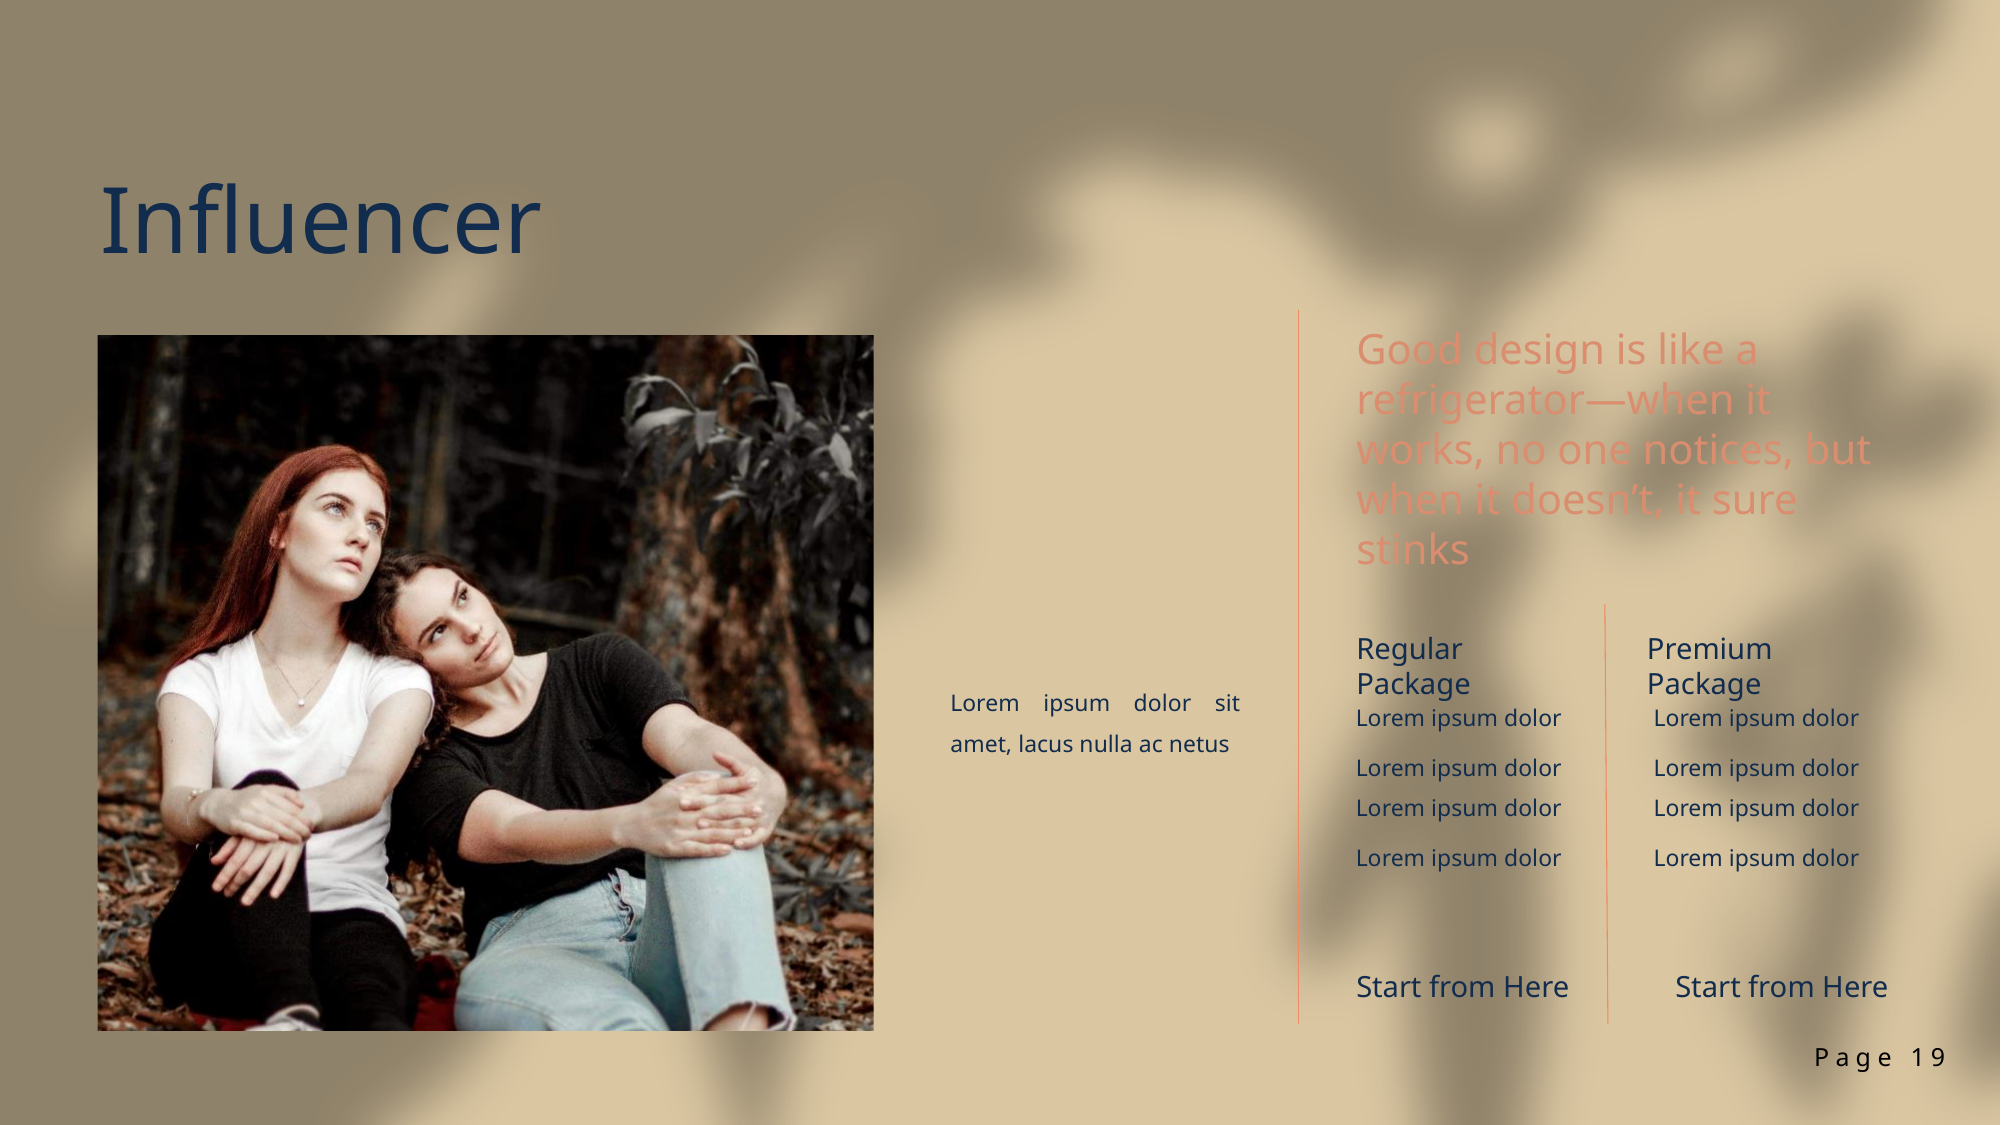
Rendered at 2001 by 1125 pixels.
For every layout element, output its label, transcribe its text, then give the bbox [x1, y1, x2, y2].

text_box Start from Here [1341, 961, 1593, 1011]
text_box Lorem ipsum dolor [1341, 682, 1581, 732]
text_box Lorem ipsum dolor [1638, 772, 1879, 822]
text_box Lorem ipsum dolor [1638, 732, 1879, 772]
text_box Lorem ipsum dolor [1638, 822, 1879, 879]
text_box Regular Package [1341, 622, 1593, 708]
text_box Lorem ipsum dolor [1341, 822, 1581, 879]
text_box Lorem ipsum dolor sit amet, lacus nulla ac netus [935, 667, 1256, 765]
text_box Start from Here [1660, 961, 1912, 1011]
text_box Lorem ipsum dolor [1638, 682, 1879, 732]
picture [0, 0, 2000, 1125]
text_box Premium Package [1632, 622, 1884, 708]
text_box Lorem ipsum dolor [1341, 772, 1581, 822]
text_box Good design is like a refrigerator—when it works, no one notices, but when it doesn’t, it sure stinks [1341, 315, 1925, 580]
text_box Influencer [85, 154, 763, 288]
text_box Lorem ipsum dolor [1341, 732, 1581, 772]
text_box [1604, 604, 1608, 1024]
